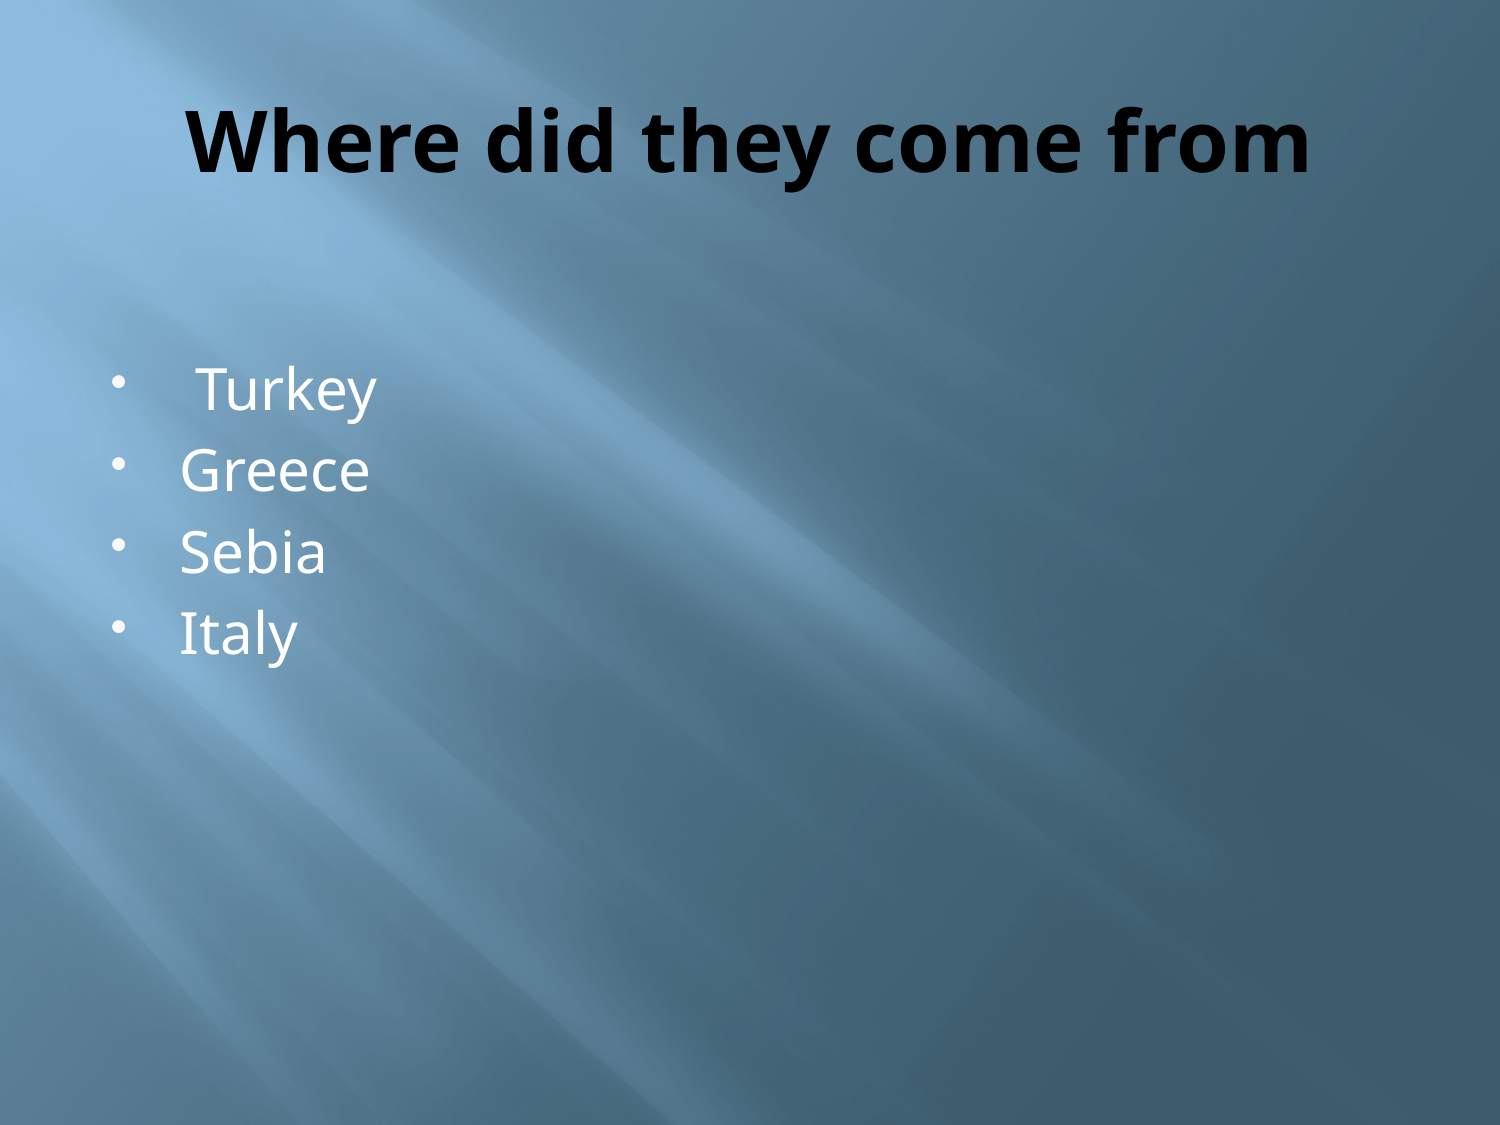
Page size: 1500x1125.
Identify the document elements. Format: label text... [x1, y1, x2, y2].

list Turkey Greece Sebia Italy [75, 262, 1425, 1035]
title Where did they come from [75, 45, 1425, 233]
